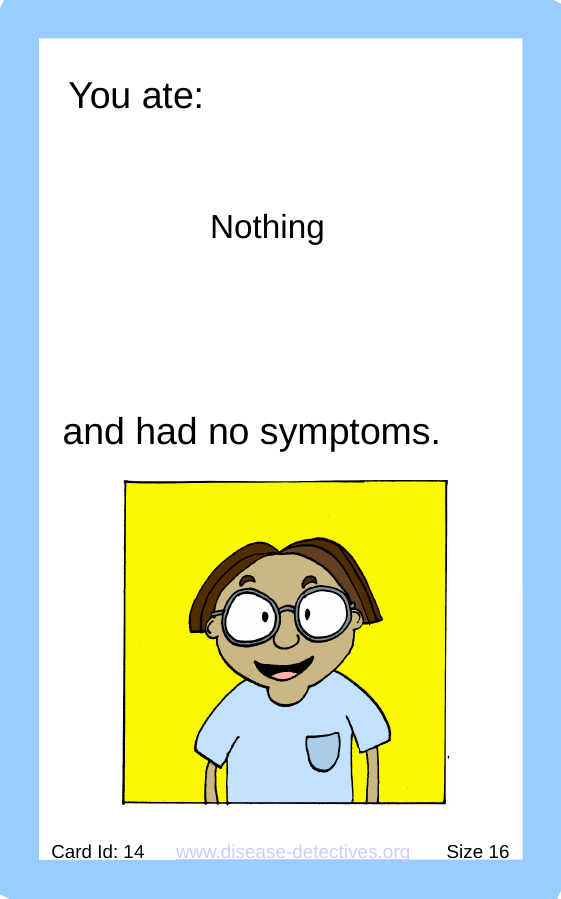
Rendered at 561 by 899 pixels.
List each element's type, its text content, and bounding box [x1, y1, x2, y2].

picture [119, 478, 450, 808]
text_box [18, 17, 544, 881]
text_box Card Id: 14 www.disease-detectives.org Size 16 [35, 832, 525, 869]
text_box Nothing [195, 199, 391, 252]
